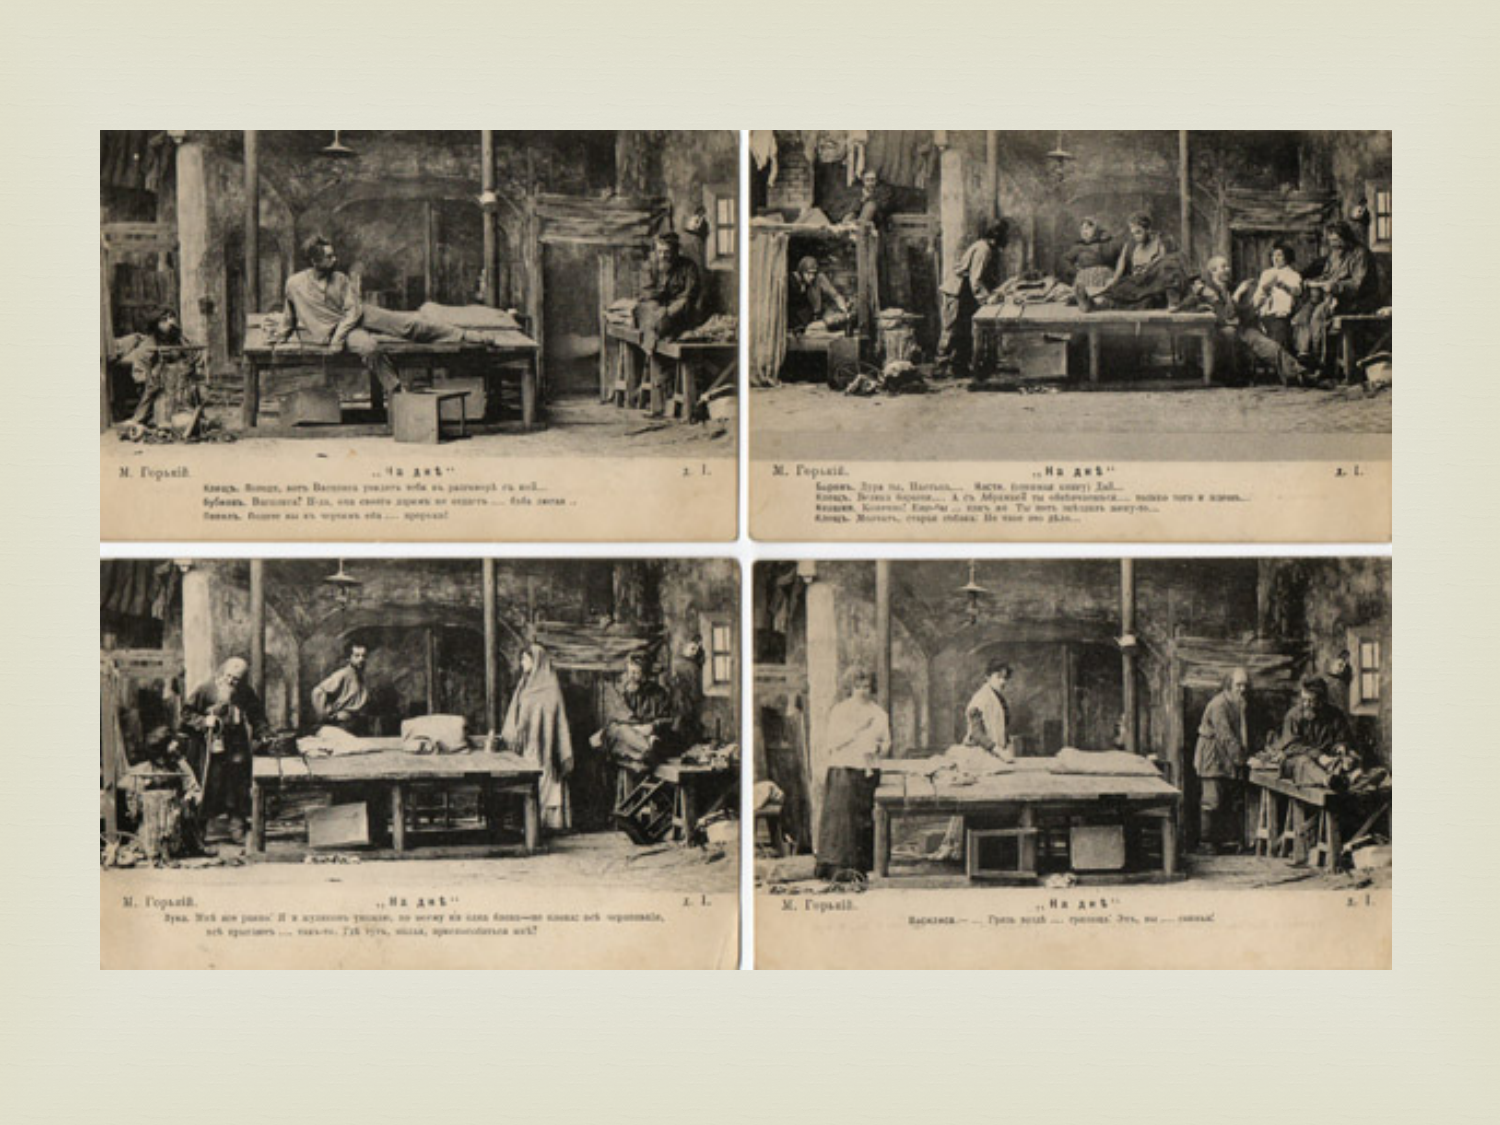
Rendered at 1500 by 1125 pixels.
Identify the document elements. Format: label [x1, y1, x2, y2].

picture [99, 130, 1393, 970]
